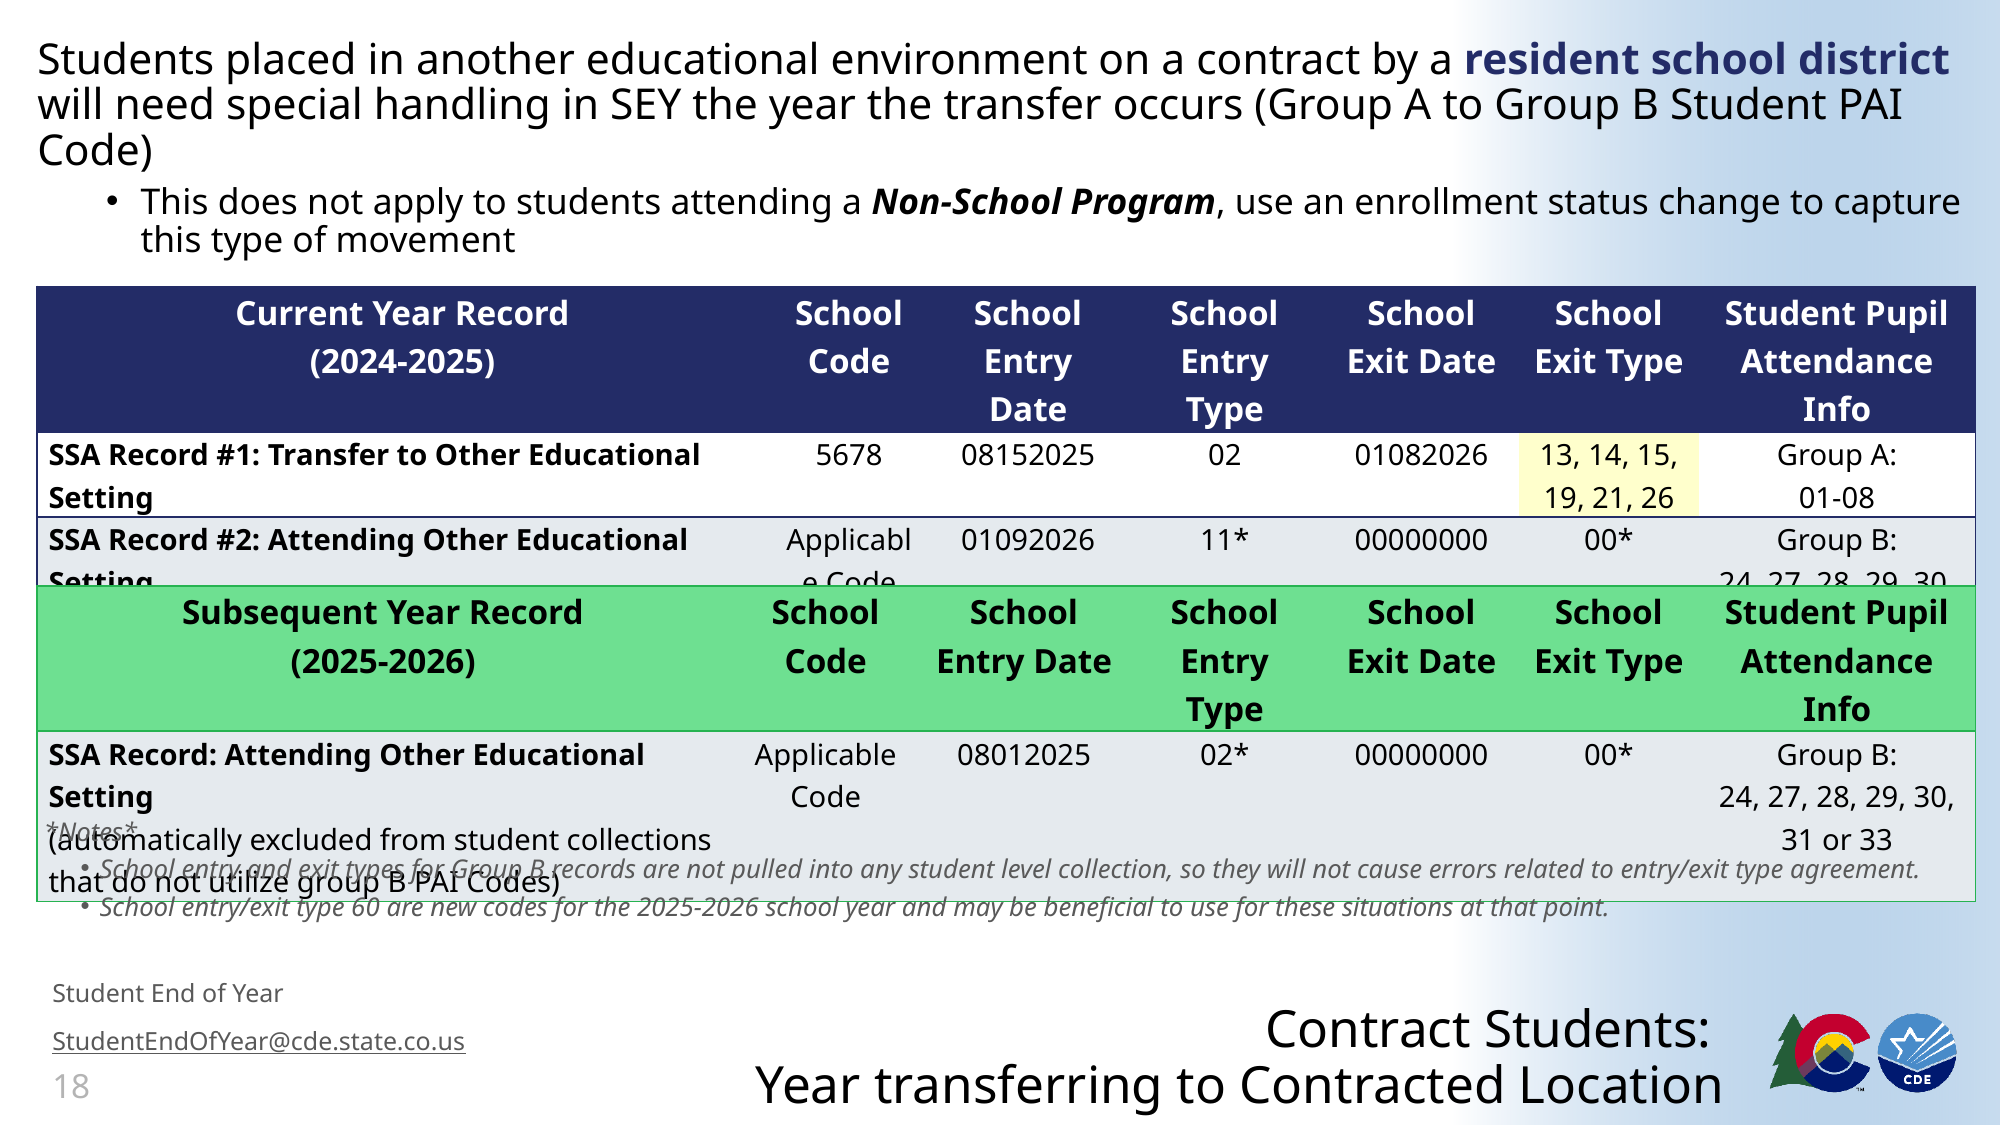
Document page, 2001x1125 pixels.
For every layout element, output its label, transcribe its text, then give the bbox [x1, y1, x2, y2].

table_header School Exit Type [1519, 587, 1699, 730]
table_header Student Pupil Attendance Info [1699, 287, 1975, 431]
table_cell 00* [1519, 732, 1699, 815]
text_box *Notes* School entry and exit types for Group B records are not pulled into any student level collection, so they will not cause errors related to entry/exit type agreement. School entry/exit type 60 are new codes for the 2025-2026 school year and may be beneficial to use for these situations at that point. [43, 815, 1970, 934]
table_cell 11* [1126, 518, 1324, 585]
table_header School Code [729, 587, 923, 730]
table_cell 01092026 [931, 518, 1126, 585]
table_header School Entry Date [923, 587, 1126, 730]
table_header School Exit Type [1519, 287, 1699, 431]
table_header School Entry Date [931, 287, 1126, 431]
table_cell SSA Record #2: Attending Other Educational Setting (automatically excluded from student collections that do not utilize group B PAI Codes) [38, 518, 768, 585]
table_cell 01082026 [1324, 433, 1519, 516]
table_header School Entry Type [1126, 587, 1324, 730]
table_cell 02 [1126, 433, 1324, 516]
table_header School Exit Date [1324, 587, 1519, 730]
picture [1768, 1012, 1957, 1093]
table_cell 00000000 [1324, 732, 1519, 815]
list Students placed in another educational environment on a contract by a resident school district will need special handling in SEY the year the transfer occurs (Group A to Group B Student PAI Code) This does not apply to students attending a Non-School Program, use an enrollment status change to capture this type of movement [37, 37, 1963, 263]
table_cell 00* [1519, 518, 1699, 585]
title Contract Students: Year transferring to Contracted Location [639, 966, 1725, 1115]
table_cell Group B: 24, 27, 28, 29, 30, 31 or 33 [1699, 518, 1975, 585]
table_cell SSA Record: Attending Other Educational Setting (automatically excluded from student collections that do not utilize group B PAI Codes) [38, 732, 729, 901]
table_header Current Year Record (2024-2025) [38, 287, 768, 431]
table_cell Applicable Code [768, 518, 931, 585]
table_cell 5678 [768, 433, 931, 516]
table_cell 08012025 [923, 732, 1126, 815]
table_cell Applicable Code [729, 732, 923, 815]
table_header School Code [768, 287, 931, 431]
table_header Subsequent Year Record (2025-2026) [38, 587, 729, 730]
list Student End of Year [37, 970, 622, 1017]
table_header School Entry Type [1126, 287, 1324, 431]
slide_number 18 [37, 1064, 165, 1111]
table_cell 02* [1126, 732, 1324, 815]
table_cell 13, 14, 15, 19, 21, 26 [1519, 433, 1699, 516]
table_header Student Pupil Attendance Info [1699, 587, 1975, 730]
table_header School Exit Date [1324, 287, 1519, 431]
table_cell Group B: 24, 27, 28, 29, 30, 31 or 33 [1699, 732, 1975, 901]
table_cell 08152025 [931, 433, 1126, 516]
list StudentEndOfYear@cde.state.co.us [37, 1018, 622, 1065]
table_cell SSA Record #1: Transfer to Other Educational Setting [38, 433, 768, 516]
table_cell Group A: 01-08 [1699, 433, 1975, 516]
table_cell 00000000 [1324, 518, 1519, 585]
